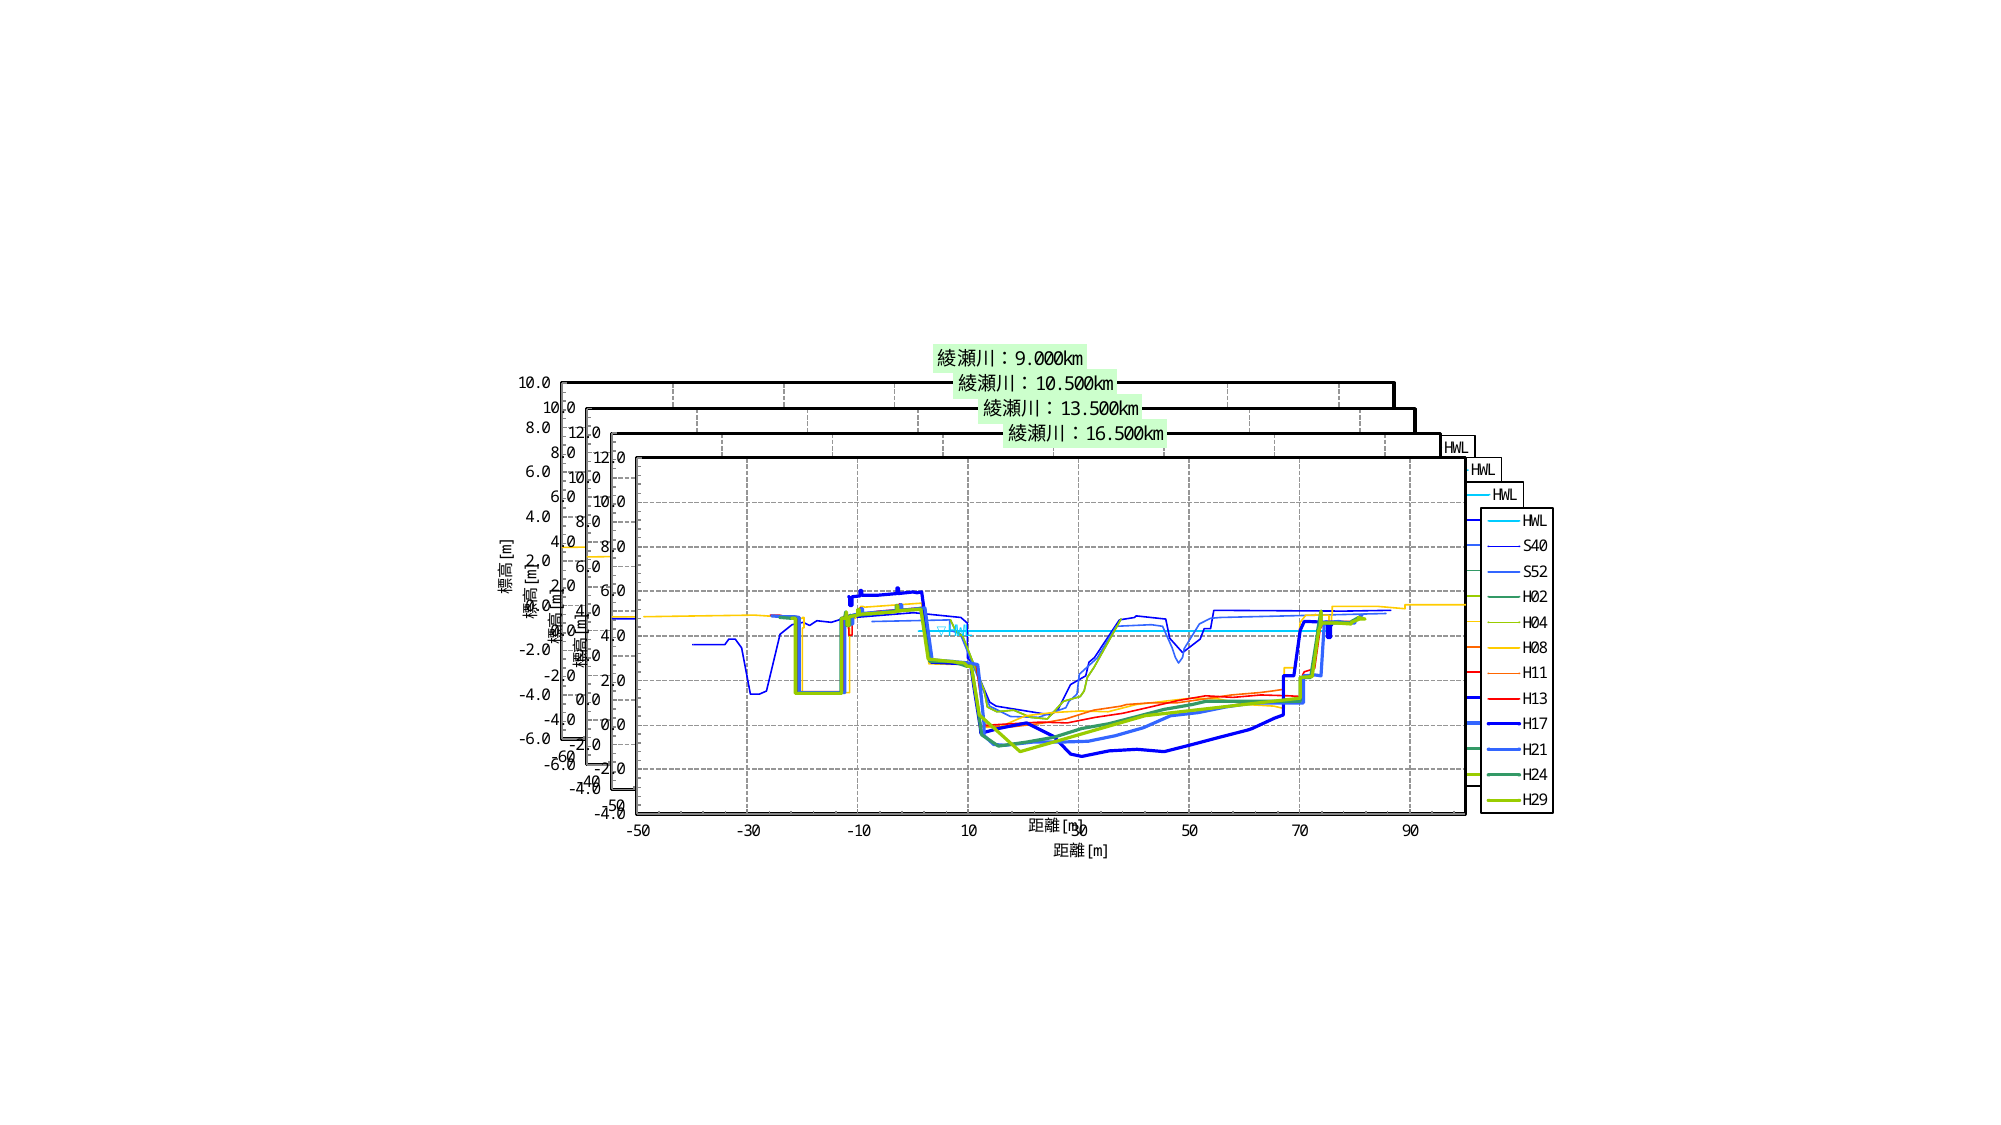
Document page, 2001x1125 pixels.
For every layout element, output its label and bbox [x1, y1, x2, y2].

picture [487, 337, 1588, 863]
